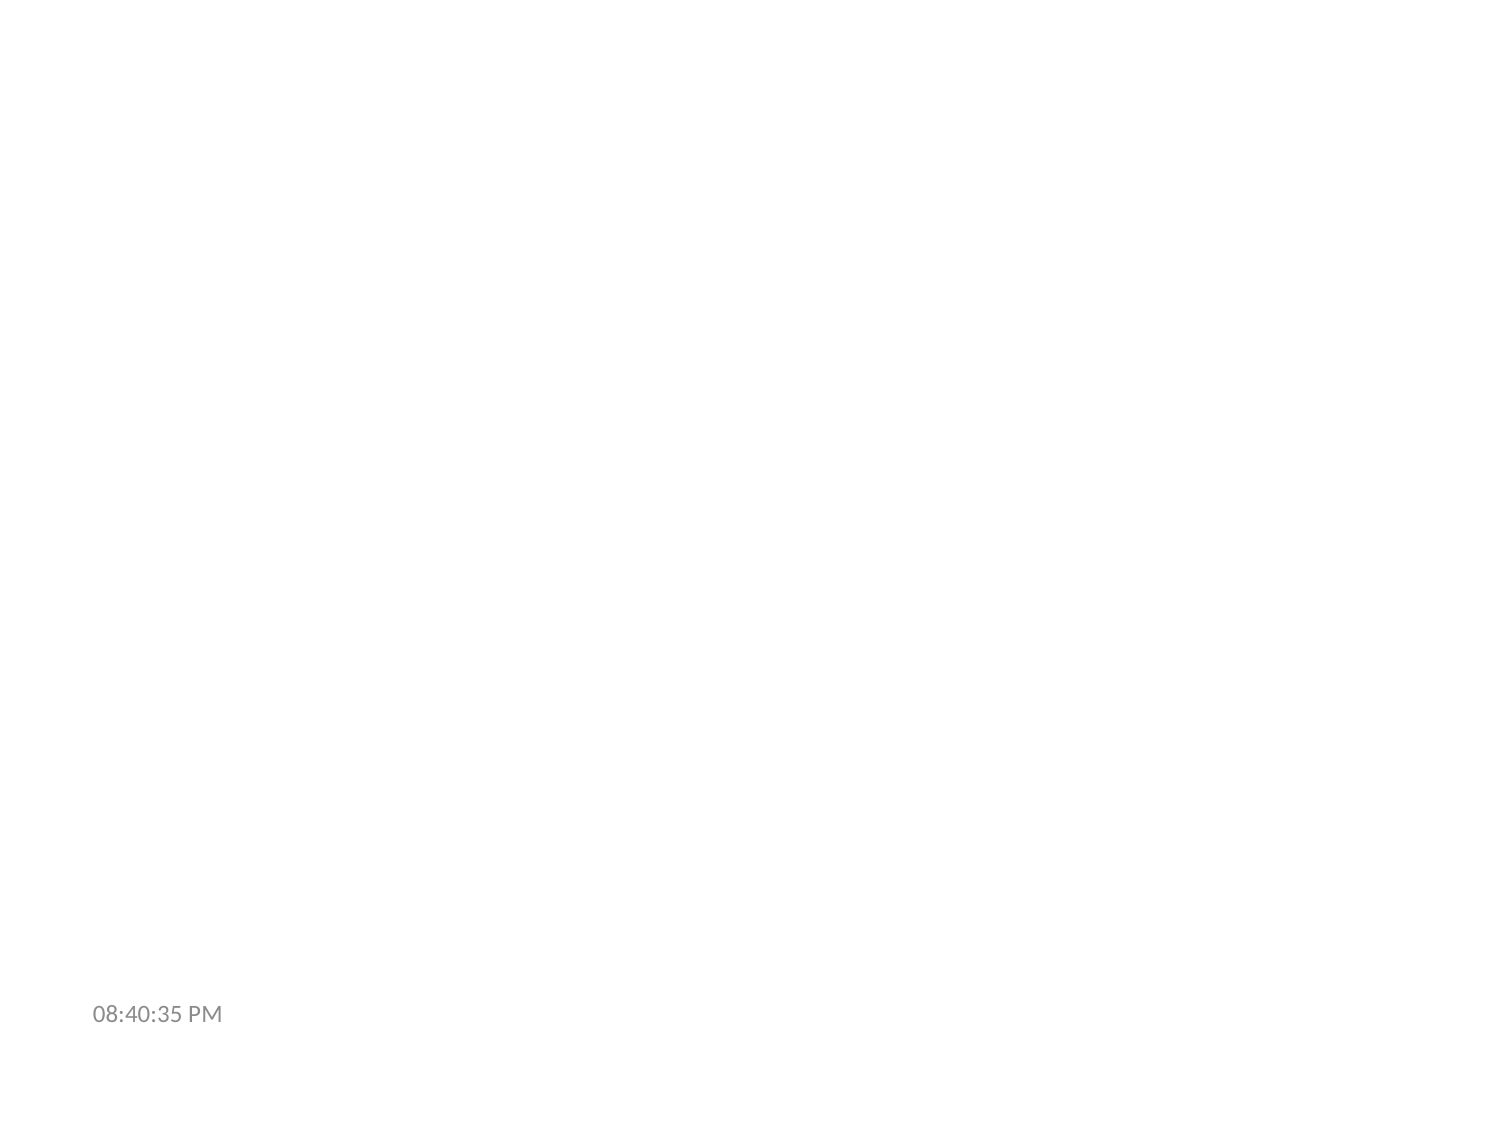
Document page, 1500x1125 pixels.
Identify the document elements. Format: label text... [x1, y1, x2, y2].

text_box 3:35:09 PM [77, 982, 428, 1043]
